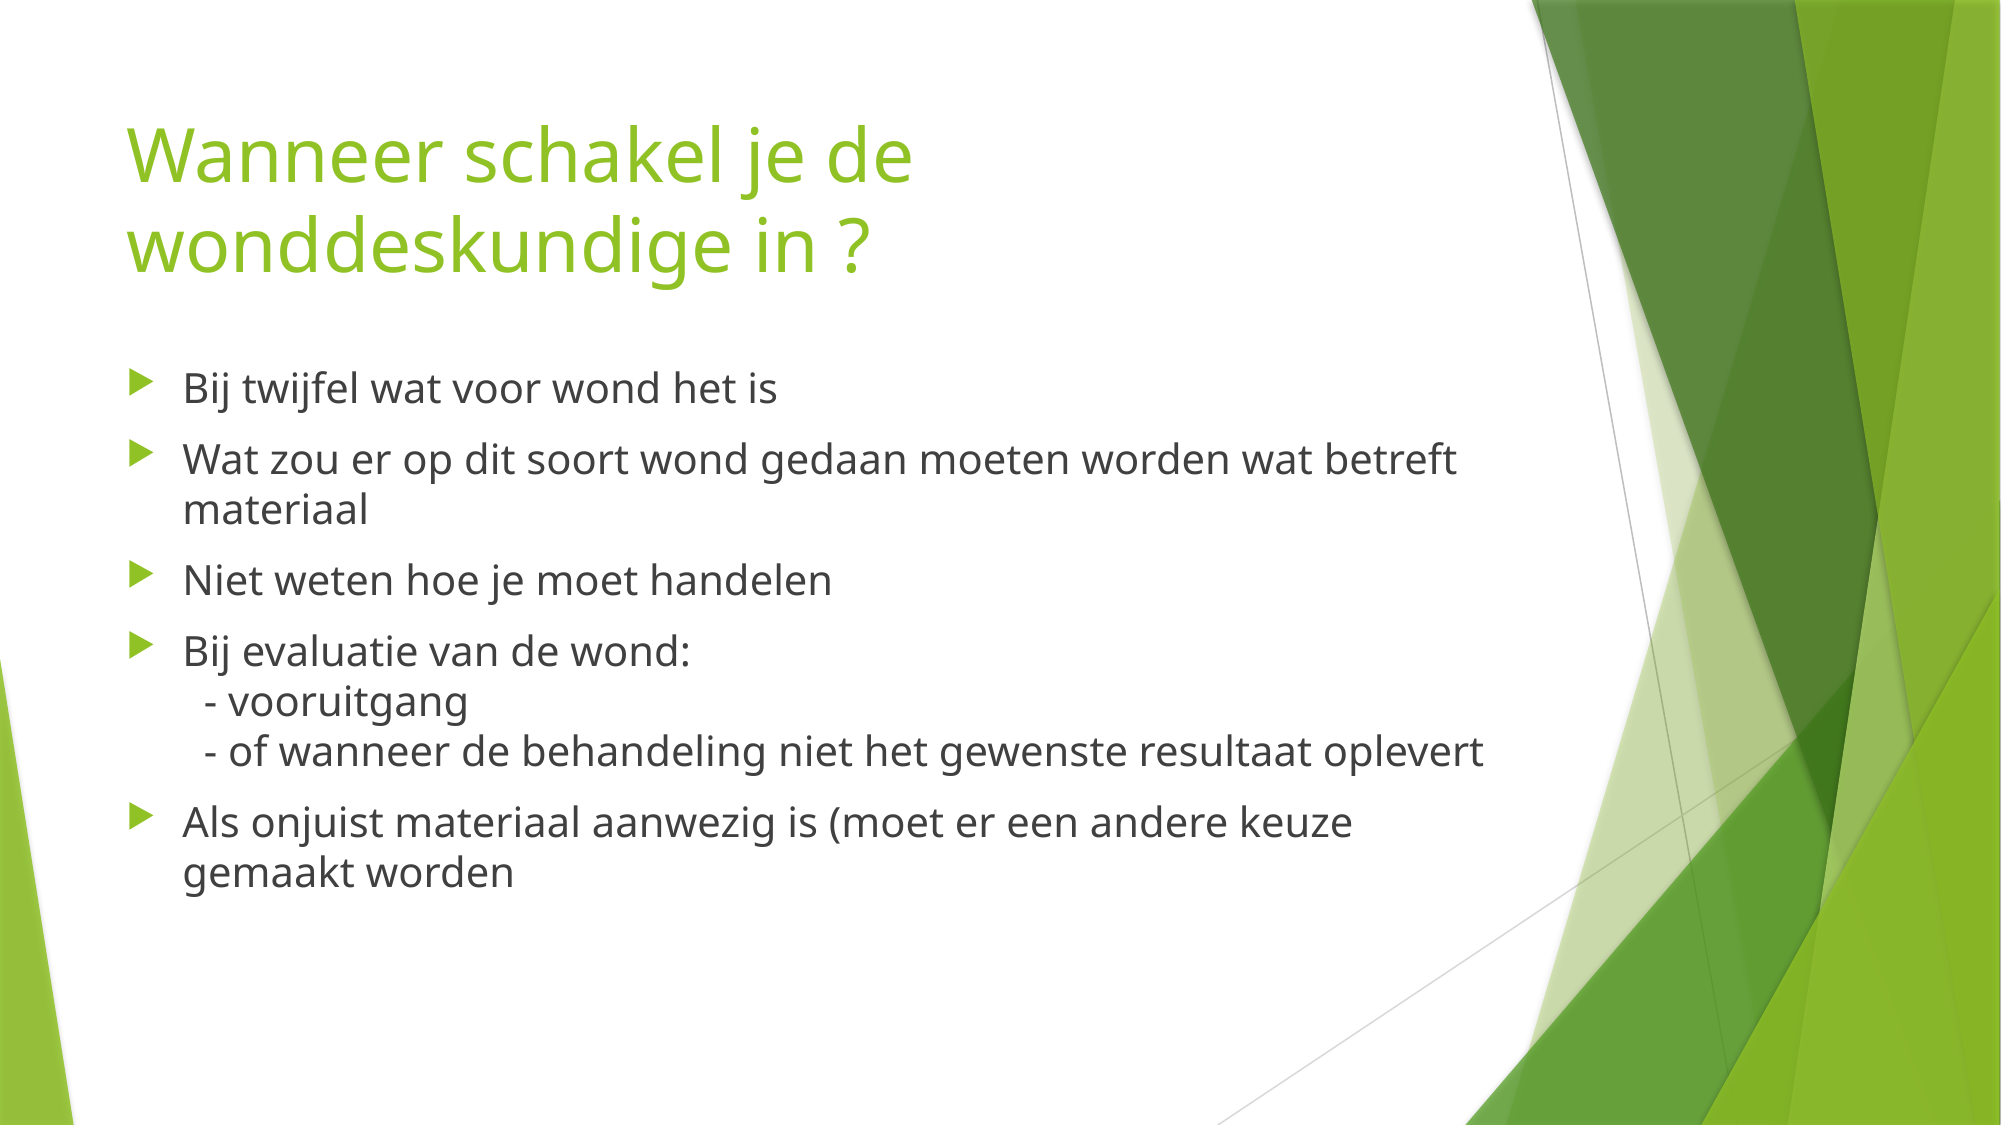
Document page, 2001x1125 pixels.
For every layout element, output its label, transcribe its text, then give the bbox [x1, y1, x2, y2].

title Wanneer schakel je de wonddeskundige in ? [111, 99, 1522, 317]
list Bij twijfel wat voor wond het is Wat zou er op dit soort wond gedaan moeten worden wat betreft materiaal Niet weten hoe je moet handelen Bij evaluatie van de wond: - vooruitgang - of wanneer de behandeling niet het gewenste resultaat oplevert Als onjuist materiaal aanwezig is (moet er een andere keuze gemaakt worden [111, 354, 1522, 992]
